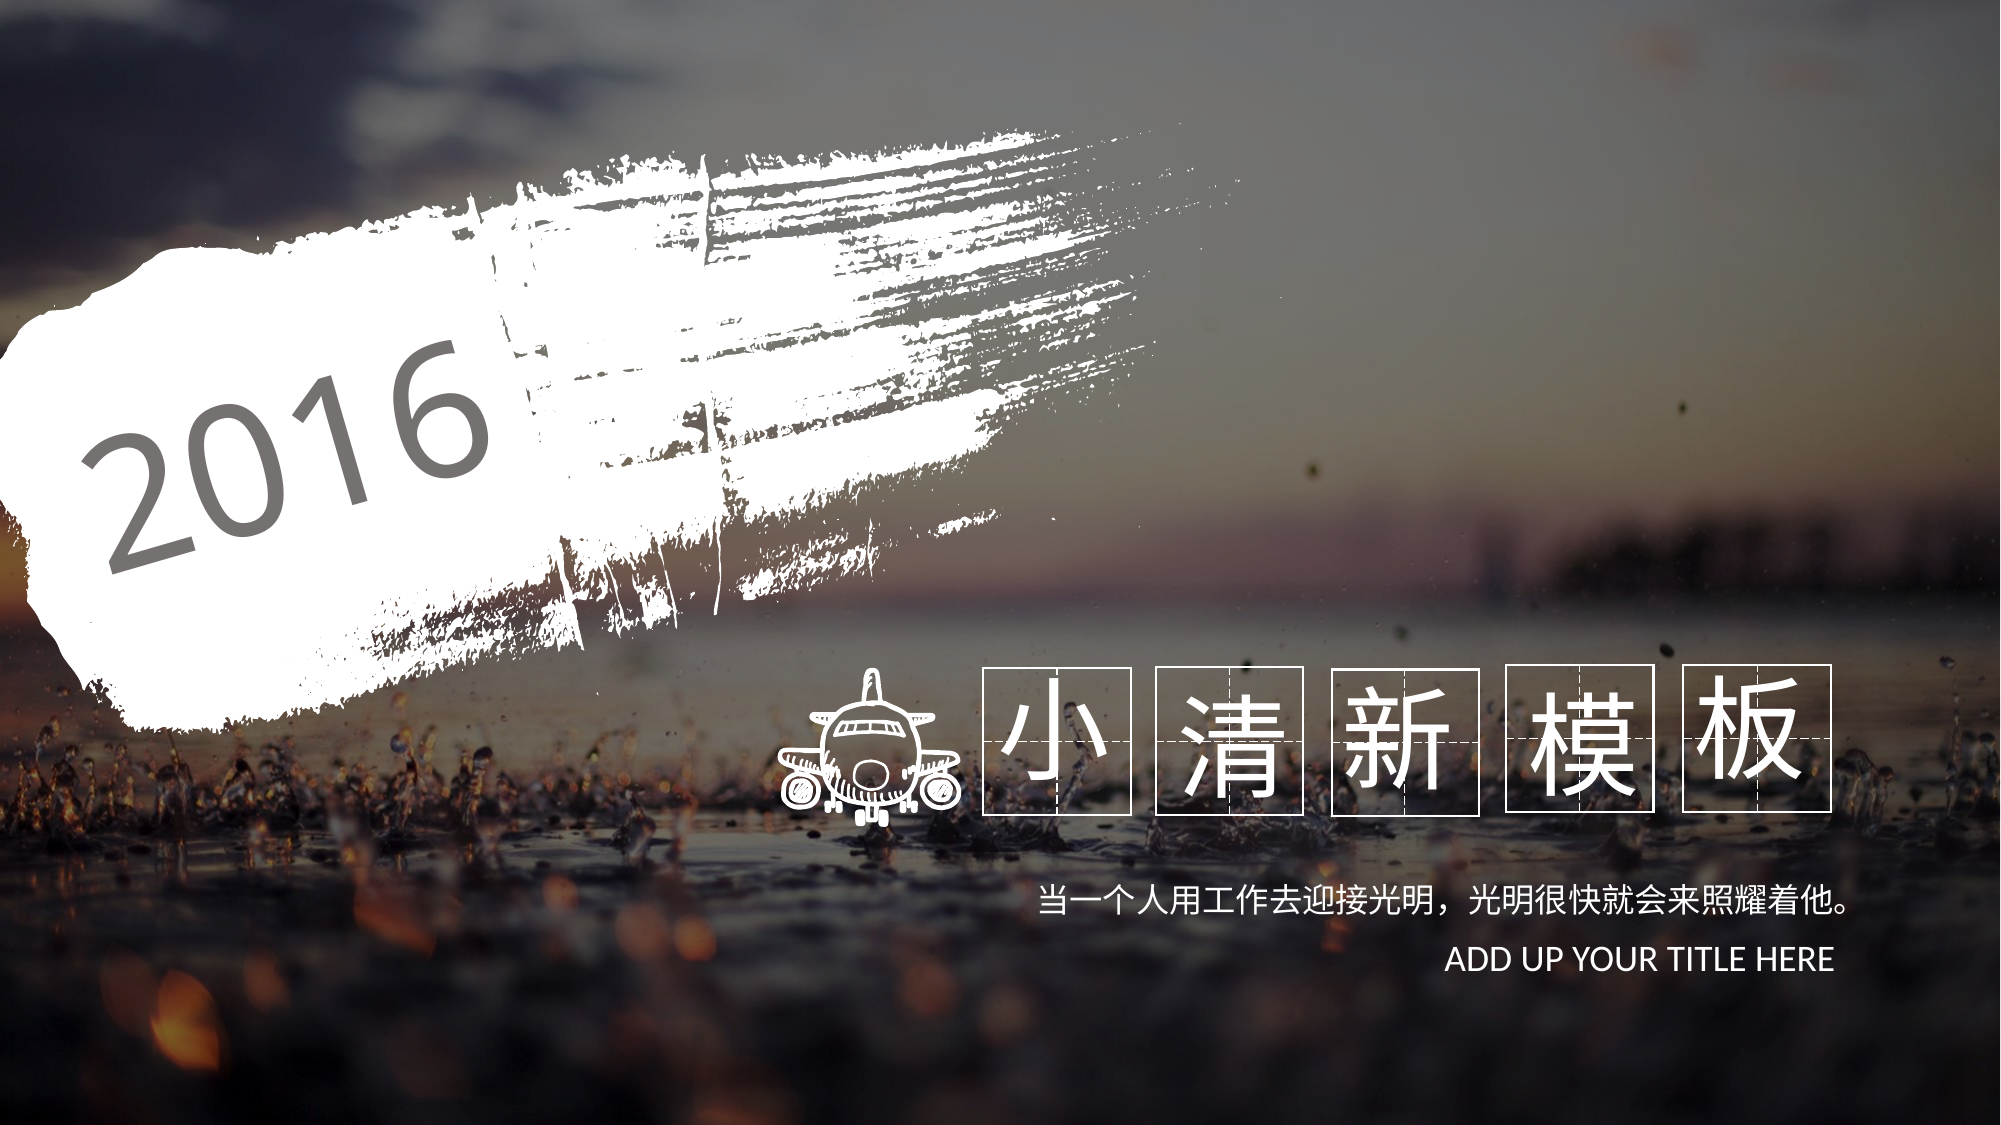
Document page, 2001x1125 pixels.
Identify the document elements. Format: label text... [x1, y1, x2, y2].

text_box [983, 650, 1866, 822]
picture [0, 121, 1284, 735]
text_box ADD UP YOUR TITLE HERE [1257, 926, 1850, 986]
text_box 当一个人用工作去迎接光明，光明很快就会来照耀着他。 [1012, 852, 1892, 927]
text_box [778, 668, 961, 826]
text_box [0, 0, 2000, 1125]
